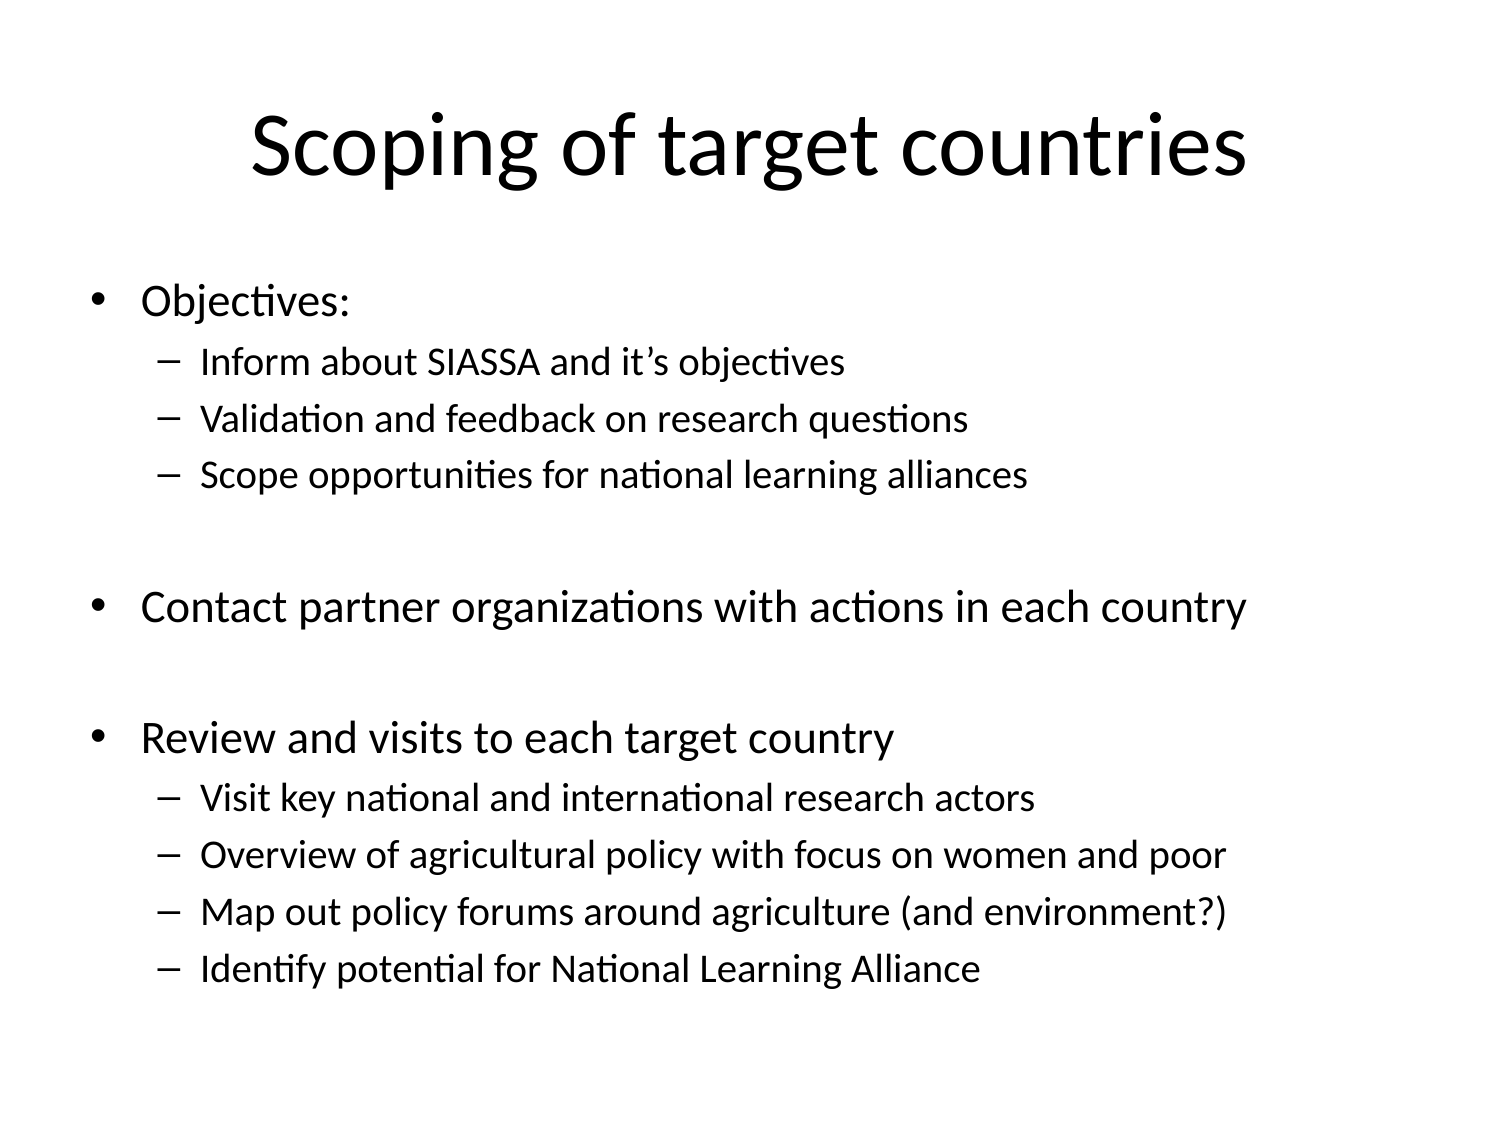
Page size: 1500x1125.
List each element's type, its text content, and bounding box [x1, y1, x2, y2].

list Objectives: Inform about SIASSA and it’s objectives Validation and feedback on research questions Scope opportunities for national learning alliances Contact partner organizations with actions in each country Review and visits to each target country Visit key national and international research actors Overview of agricultural policy with focus on women and poor Map out policy forums around agriculture (and environment?) Identify potential for National Learning Alliance [75, 262, 1425, 1005]
title Scoping of target countries [75, 45, 1425, 233]
